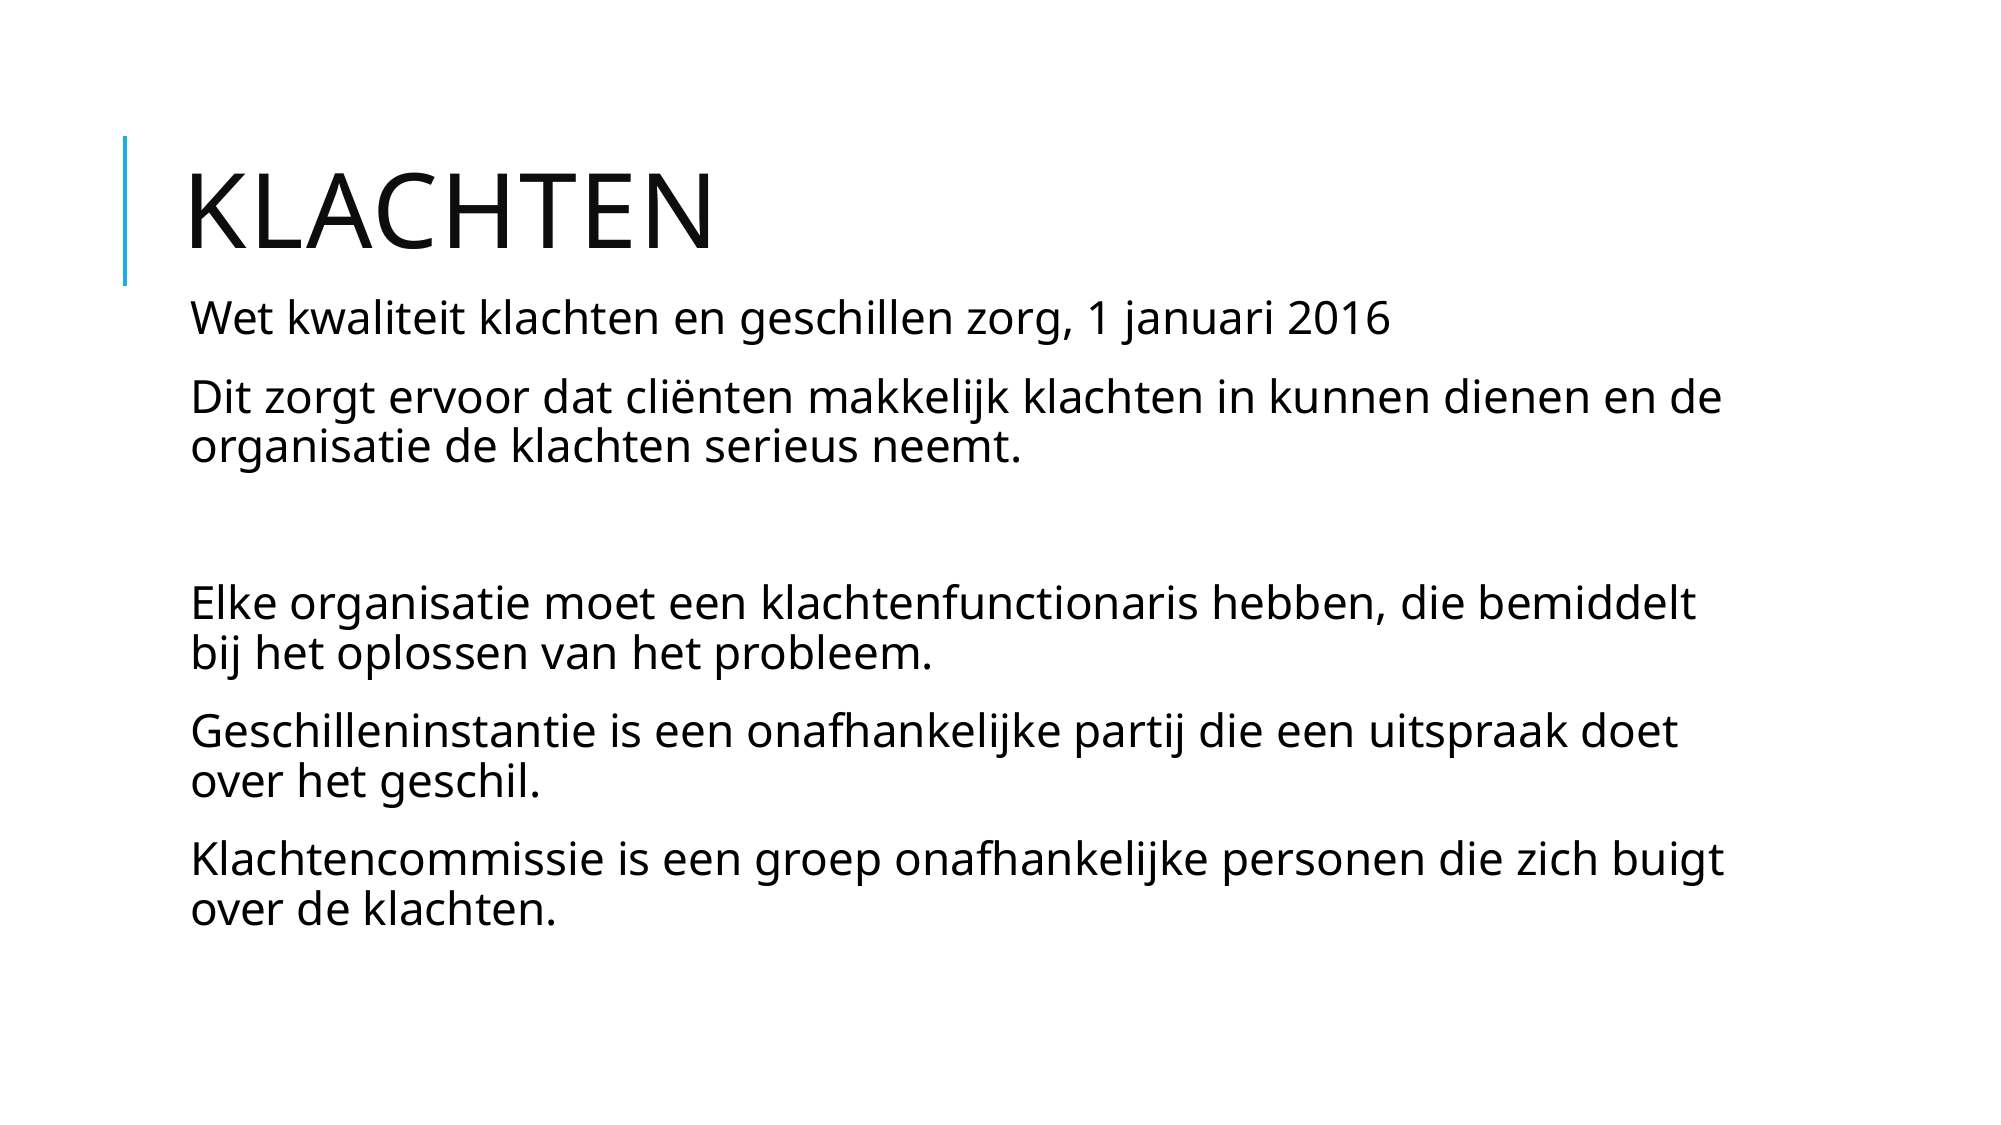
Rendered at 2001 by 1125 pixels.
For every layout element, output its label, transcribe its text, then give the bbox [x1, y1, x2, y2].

title Klachten [168, 96, 1763, 287]
list Wet kwaliteit klachten en geschillen zorg, 1 januari 2016 Dit zorgt ervoor dat cliënten makkelijk klachten in kunnen dienen en de organisatie de klachten serieus neemt. Elke organisatie moet een klachtenfunctionaris hebben, die bemiddelt bij het oplossen van het probleem. Geschilleninstantie is een onafhankelijke partij die een uitspraak doet over het geschil. Klachtencommissie is een groep onafhankelijke personen die zich buigt over de klachten. [168, 287, 1763, 1035]
